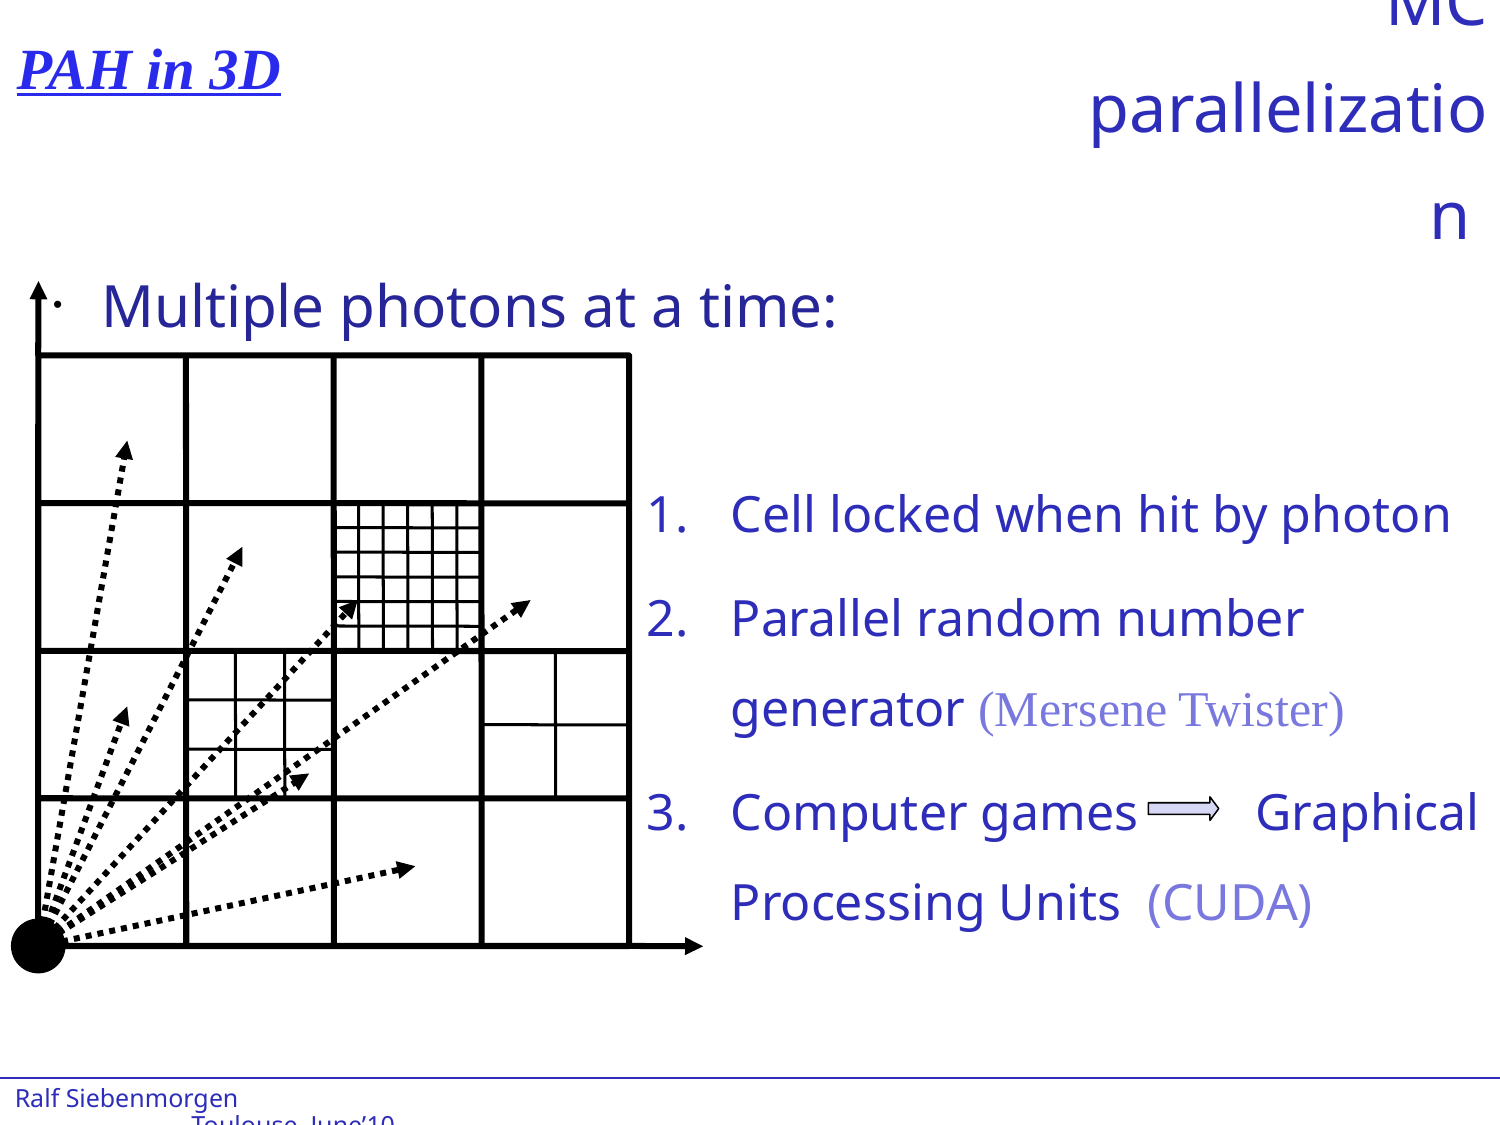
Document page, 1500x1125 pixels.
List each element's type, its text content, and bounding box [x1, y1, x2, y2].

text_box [11, 280, 704, 973]
text_box Cell locked when hit by photon Parallel random number generator (Mersene Twister) Computer games Graphical Processing Units (CUDA) [708, 445, 1500, 950]
text_box [1148, 796, 1219, 821]
text_box MC parallelization [1078, 27, 1489, 153]
list Multiple photons at a time: [23, 269, 891, 375]
